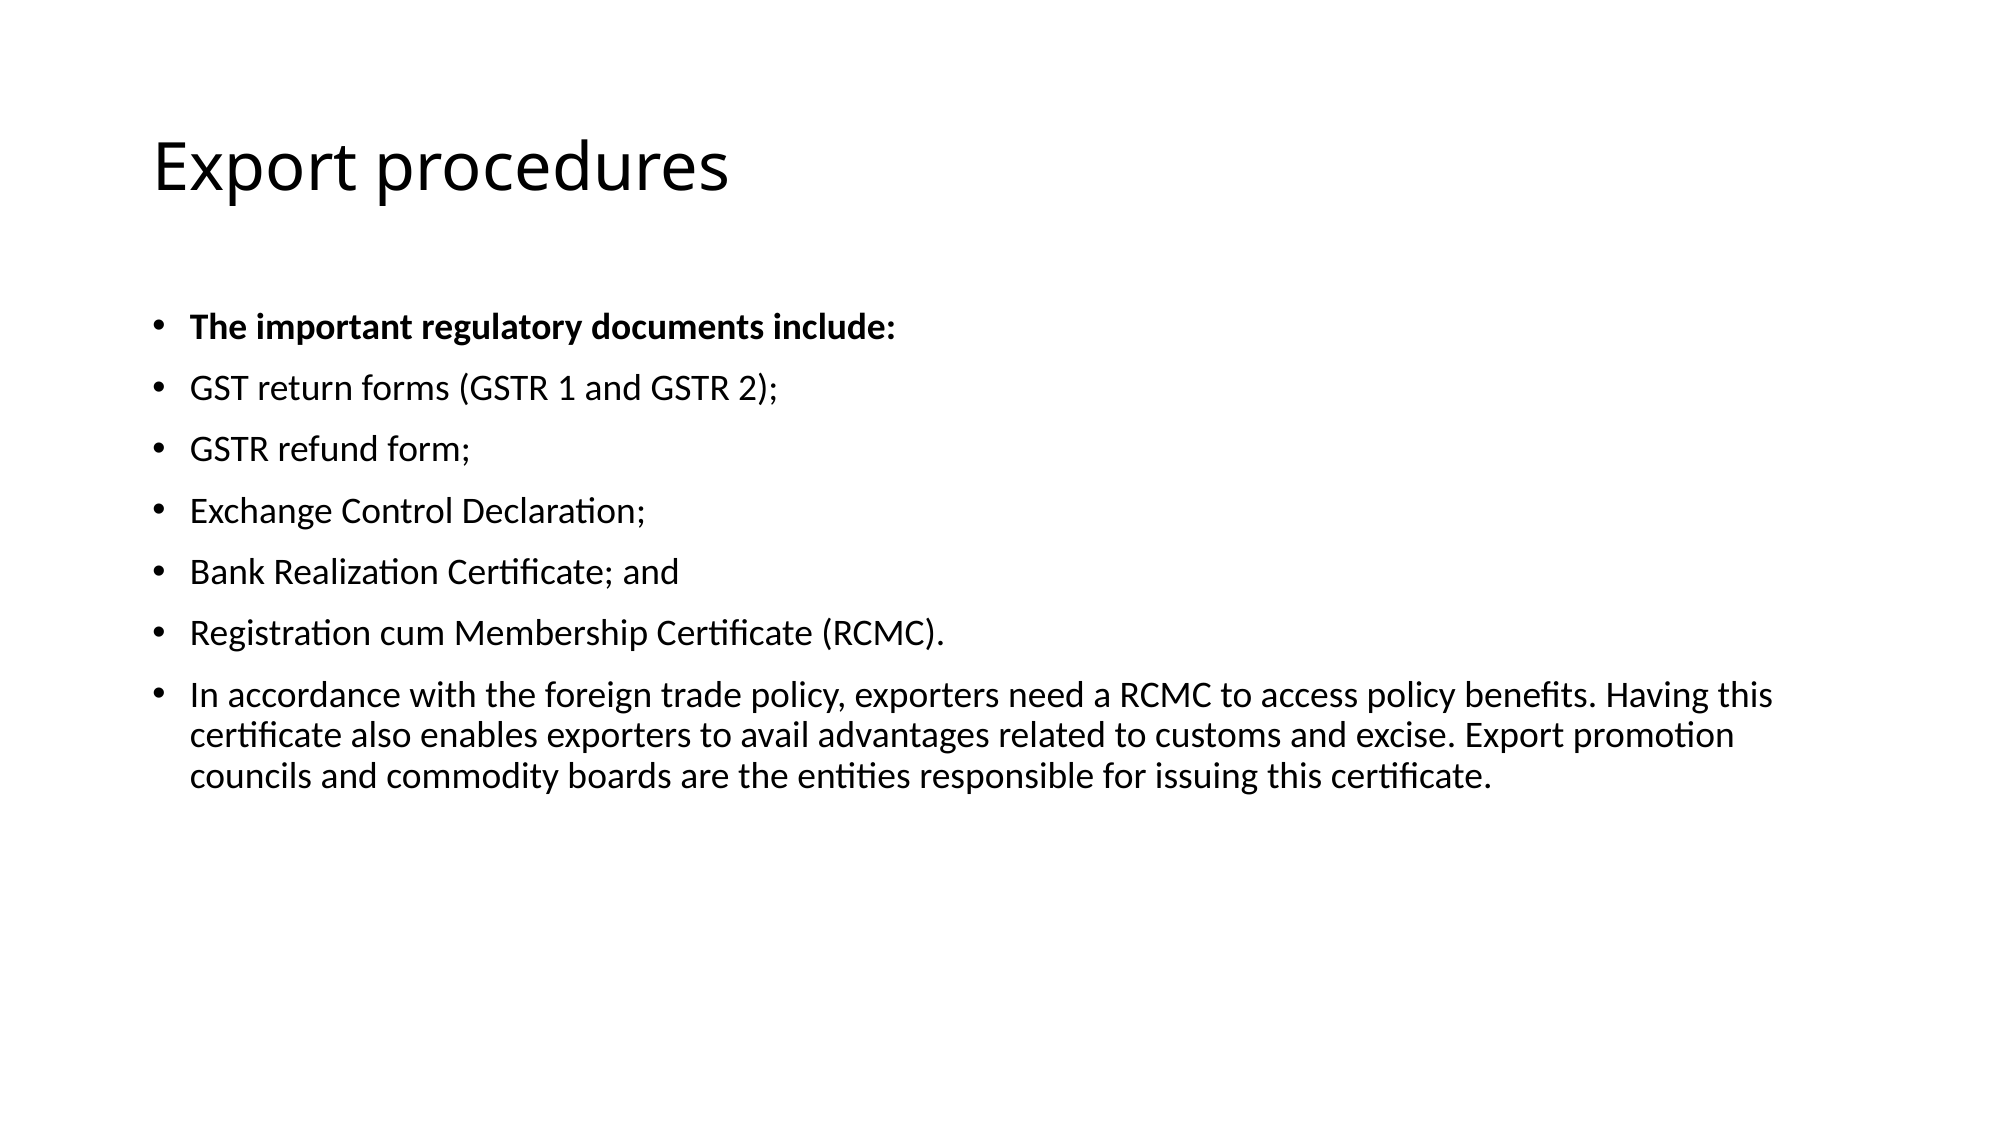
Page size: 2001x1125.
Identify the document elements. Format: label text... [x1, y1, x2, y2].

list The important regulatory documents include: GST return forms (GSTR 1 and GSTR 2); GSTR refund form; Exchange Control Declaration; Bank Realization Certificate; and Registration cum Membership Certificate (RCMC). In accordance with the foreign trade policy, exporters need a RCMC to access policy benefits. Having this certificate also enables exporters to avail advantages related to customs and excise. Export promotion councils and commodity boards are the entities responsible for issuing this certificate. [137, 299, 1863, 1014]
title Export procedures [137, 59, 1863, 278]
